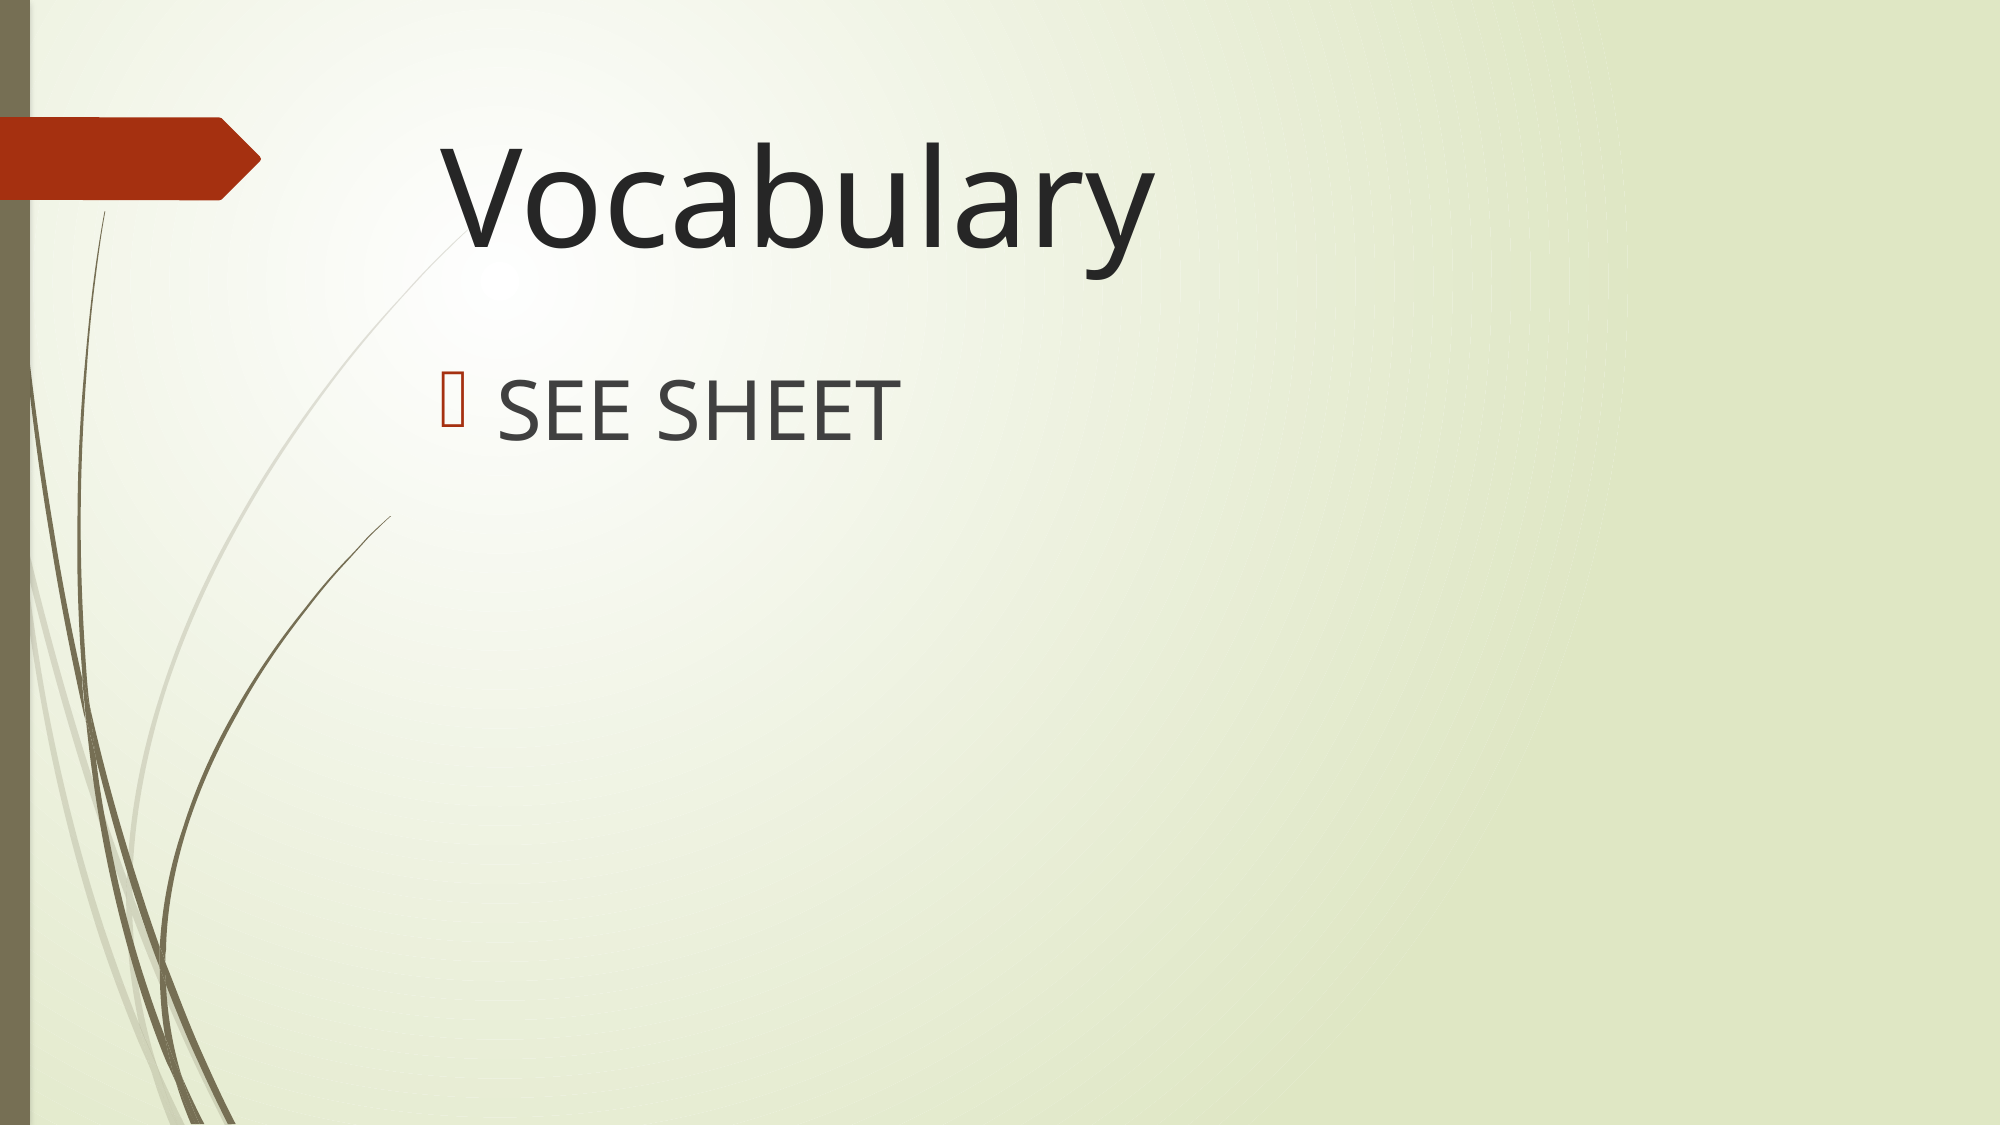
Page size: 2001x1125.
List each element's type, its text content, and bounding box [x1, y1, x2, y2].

title Vocabulary [425, 102, 1888, 313]
list SEE SHEET [424, 350, 1888, 970]
